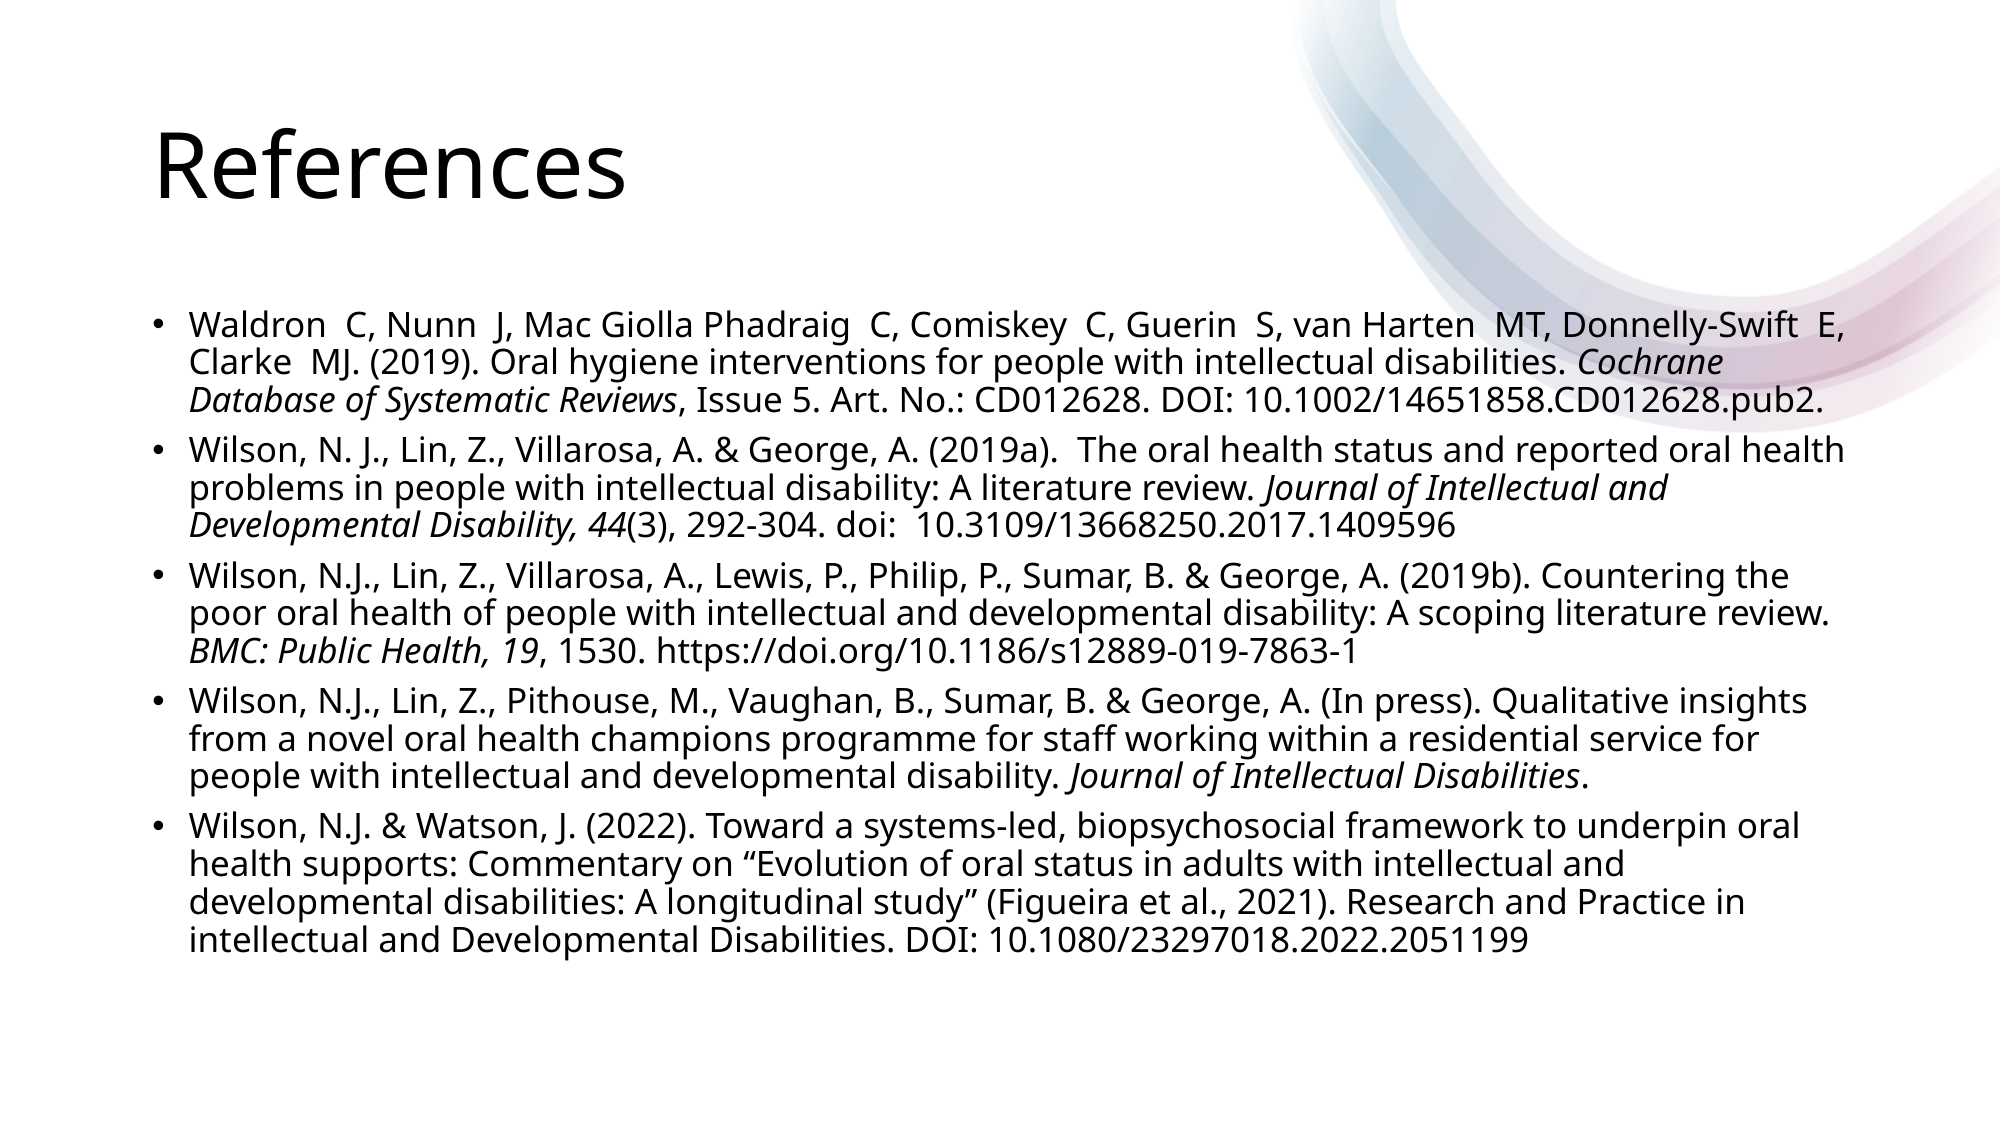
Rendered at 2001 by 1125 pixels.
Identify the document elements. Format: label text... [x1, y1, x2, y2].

title References [137, 59, 1863, 278]
list Waldron C, Nunn J, Mac Giolla Phadraig C, Comiskey C, Guerin S, van Harten MT, Donnelly‐Swift E, Clarke MJ. (2019). Oral hygiene interventions for people with intellectual disabilities. Cochrane Database of Systematic Reviews, Issue 5. Art. No.: CD012628. DOI: 10.1002/14651858.CD012628.pub2. Wilson, N. J., Lin, Z., Villarosa, A. & George, A. (2019a). The oral health status and reported oral health problems in people with intellectual disability: A literature review. Journal of Intellectual and Developmental Disability, 44(3), 292-304. doi: 10.3109/13668250.2017.1409596 Wilson, N.J., Lin, Z., Villarosa, A., Lewis, P., Philip, P., Sumar, B. & George, A. (2019b). Countering the poor oral health of people with intellectual and developmental disability: A scoping literature review. BMC: Public Health, 19, 1530. https://doi.org/10.1186/s12889-019-7863-1 Wilson, N.J., Lin, Z., Pithouse, M., Vaughan, B., Sumar, B. & George, A. (In press). Qualitative insights from a novel oral health champions programme for staff working within a residential service for people with intellectual and developmental disability. Journal of Intellectual Disabilities. Wilson, N.J. & Watson, J. (2022). Toward a systems-led, biopsychosocial framework to underpin oral health supports: Commentary on “Evolution of oral status in adults with intellectual and developmental disabilities: A longitudinal study” (Figueira et al., 2021). Research and Practice in intellectual and Developmental Disabilities. DOI: 10.1080/23297018.2022.2051199 [137, 299, 1863, 1014]
picture [0, 0, 2000, 1125]
